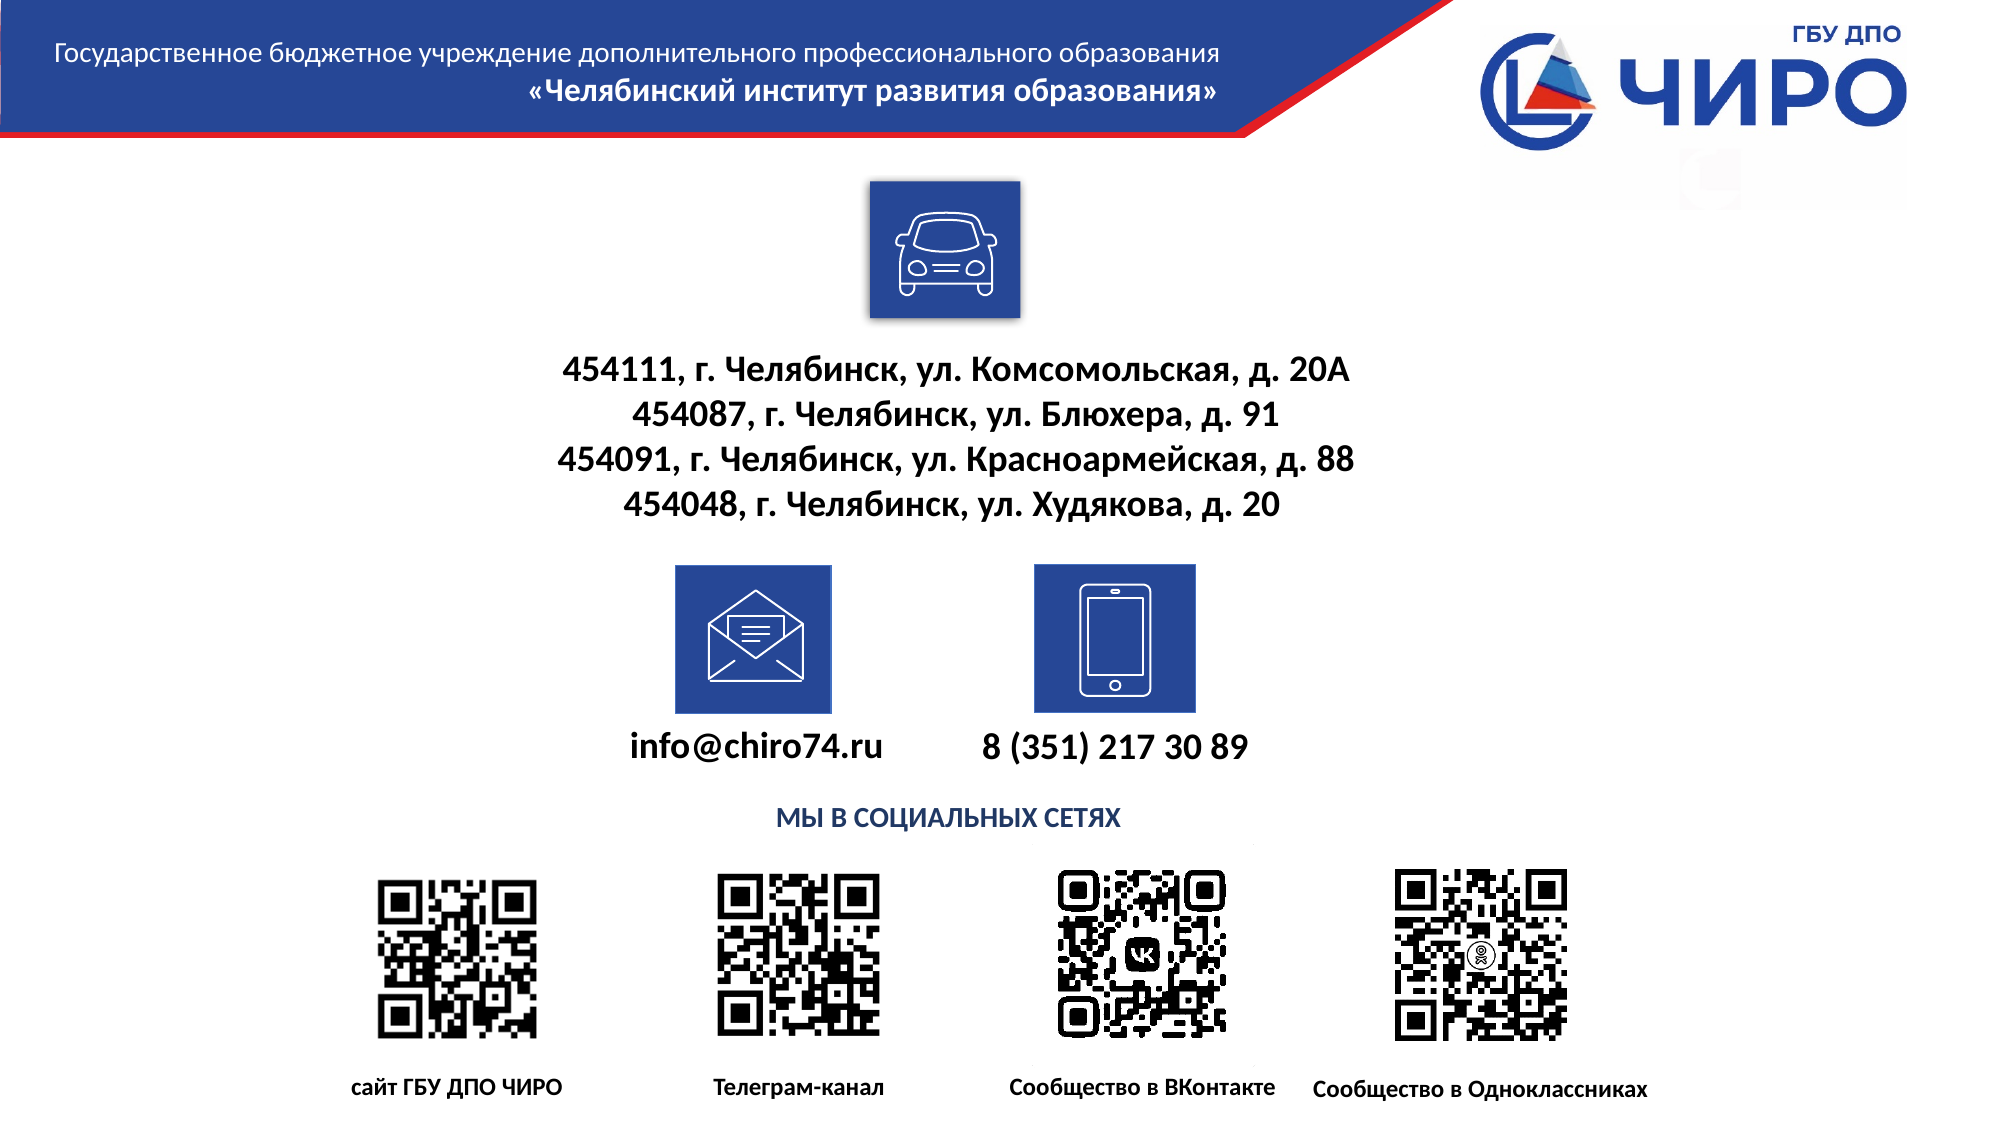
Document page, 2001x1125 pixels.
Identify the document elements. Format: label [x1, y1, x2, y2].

picture [1368, 842, 1594, 1068]
picture [353, 855, 562, 1064]
picture [695, 858, 904, 1052]
picture [1480, 25, 1907, 210]
